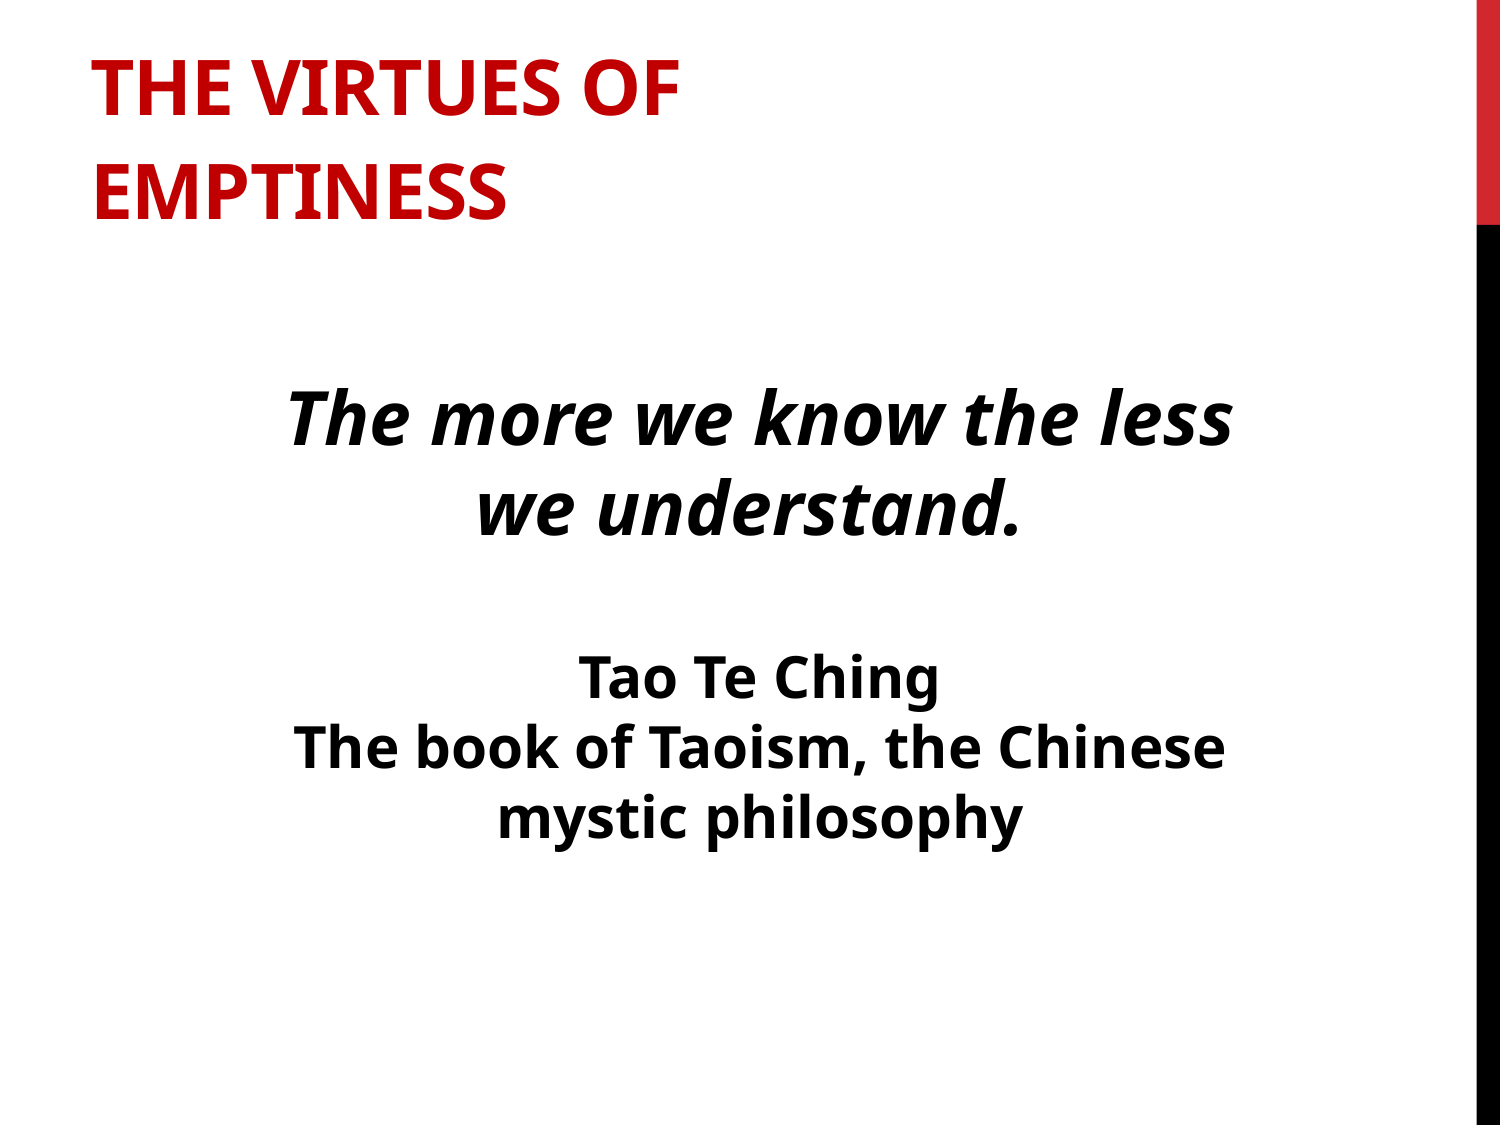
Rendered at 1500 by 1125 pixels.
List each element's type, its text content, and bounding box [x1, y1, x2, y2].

text_box The more we know the less we understand. Tao Te Ching The book of Taoism, the Chinese mystic philosophy [222, 363, 1298, 858]
title The virtues of emptiness [75, 25, 1025, 250]
